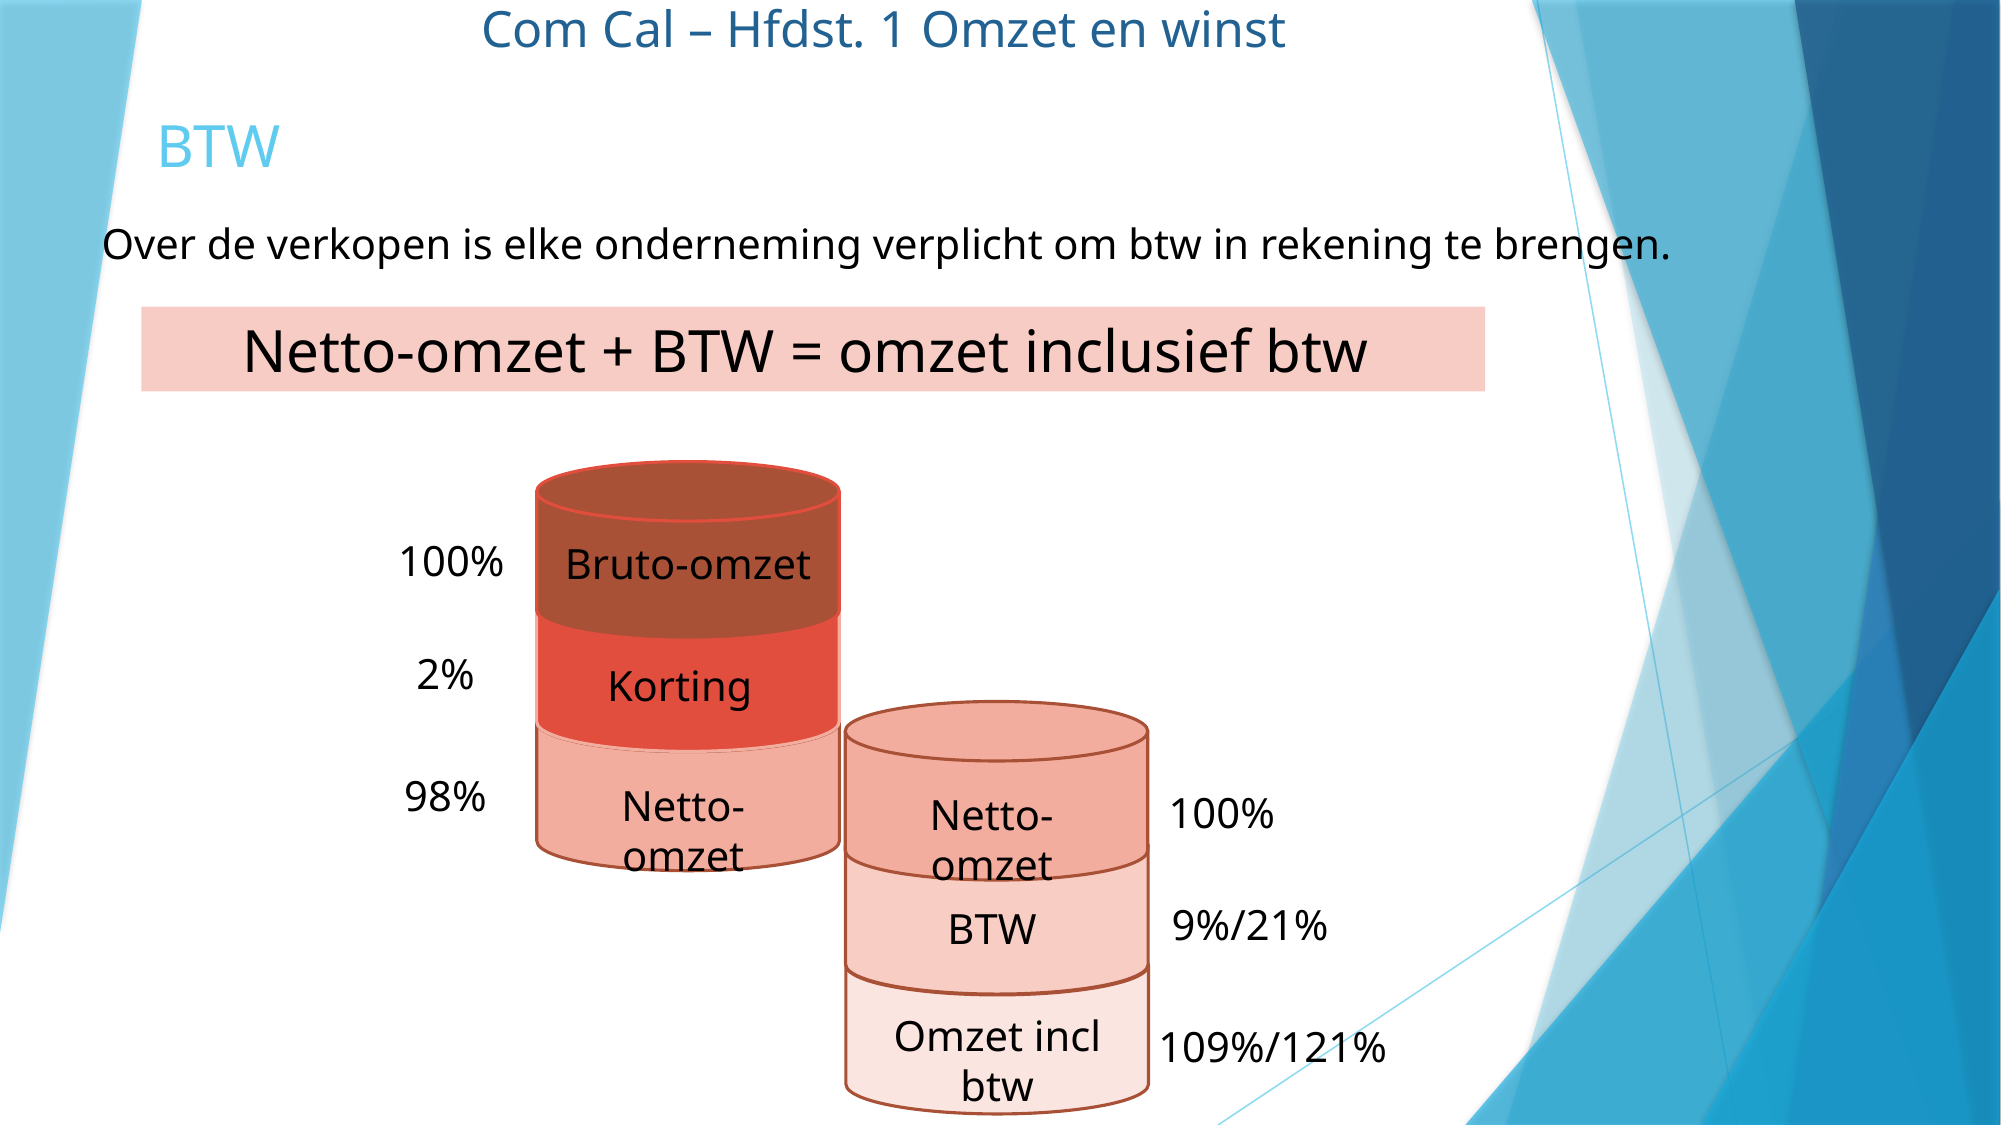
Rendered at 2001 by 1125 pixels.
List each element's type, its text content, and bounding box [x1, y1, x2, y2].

text_box [844, 964, 1151, 1100]
text_box 98% [310, 761, 581, 827]
text_box 100% [1070, 779, 1374, 844]
text_box Korting [563, 652, 797, 718]
text_box 109%/121% [1137, 1013, 1408, 1078]
text_box Bruto-omzet [536, 530, 840, 596]
text_box [843, 699, 1150, 864]
text_box Netto-omzet [548, 772, 819, 887]
text_box Over de verkopen is elke onderneming verplicht om btw in rekening te brengen. [86, 210, 1832, 275]
text_box Netto-omzet [856, 781, 1127, 897]
text_box 9%/21% [1113, 891, 1387, 957]
text_box 100% [300, 527, 603, 593]
text_box [843, 852, 1150, 996]
text_box [535, 460, 841, 642]
text_box Omzet incl btw [862, 1001, 1133, 1117]
text_box Netto-omzet + BTW = omzet inclusief btw [141, 306, 1486, 392]
text_box BTW [857, 897, 1127, 961]
text_box BTW [141, 101, 961, 187]
text_box [535, 725, 841, 858]
text_box [1127, 844, 1150, 867]
text_box [535, 614, 841, 753]
text_box Com Cal – Hfdst. 1 Omzet en winst [0, 0, 1769, 66]
text_box 2% [329, 640, 562, 706]
